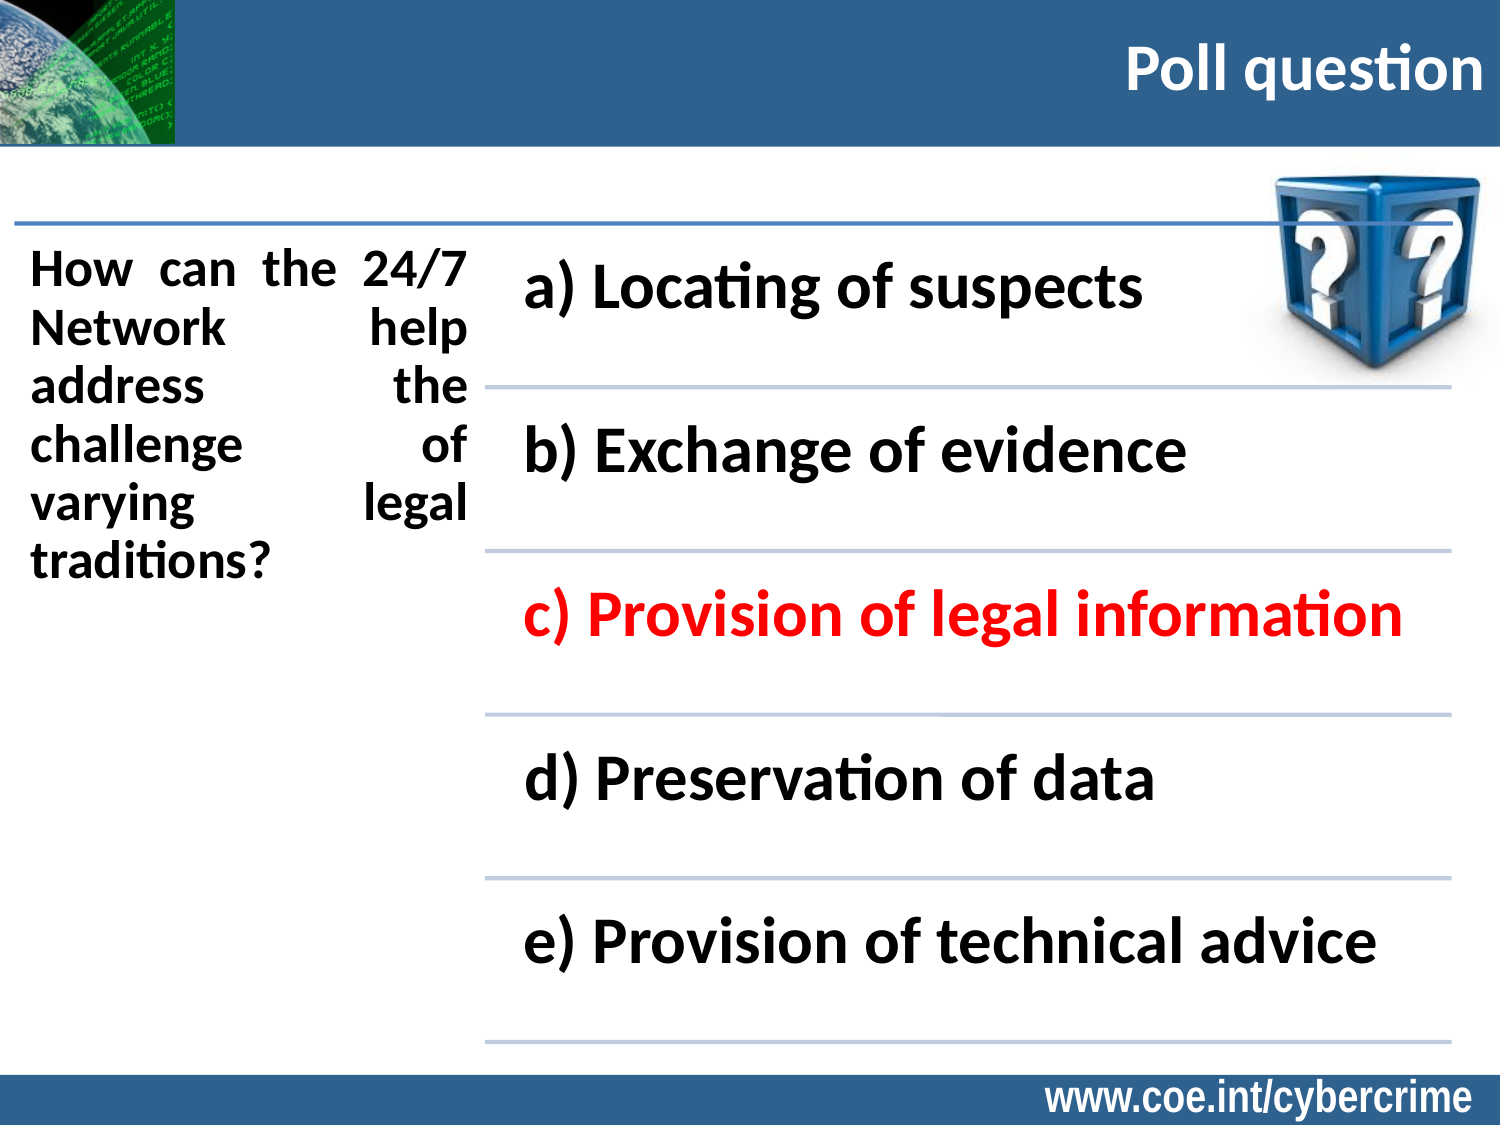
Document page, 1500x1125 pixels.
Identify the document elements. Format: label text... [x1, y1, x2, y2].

text_box Poll question [177, 0, 1500, 149]
picture [1227, 115, 1500, 406]
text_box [14, 222, 1454, 1053]
text_box [0, 1073, 1030, 1125]
picture [0, 0, 175, 144]
text_box www.coe.int/cybercrime [1030, 1059, 1500, 1125]
